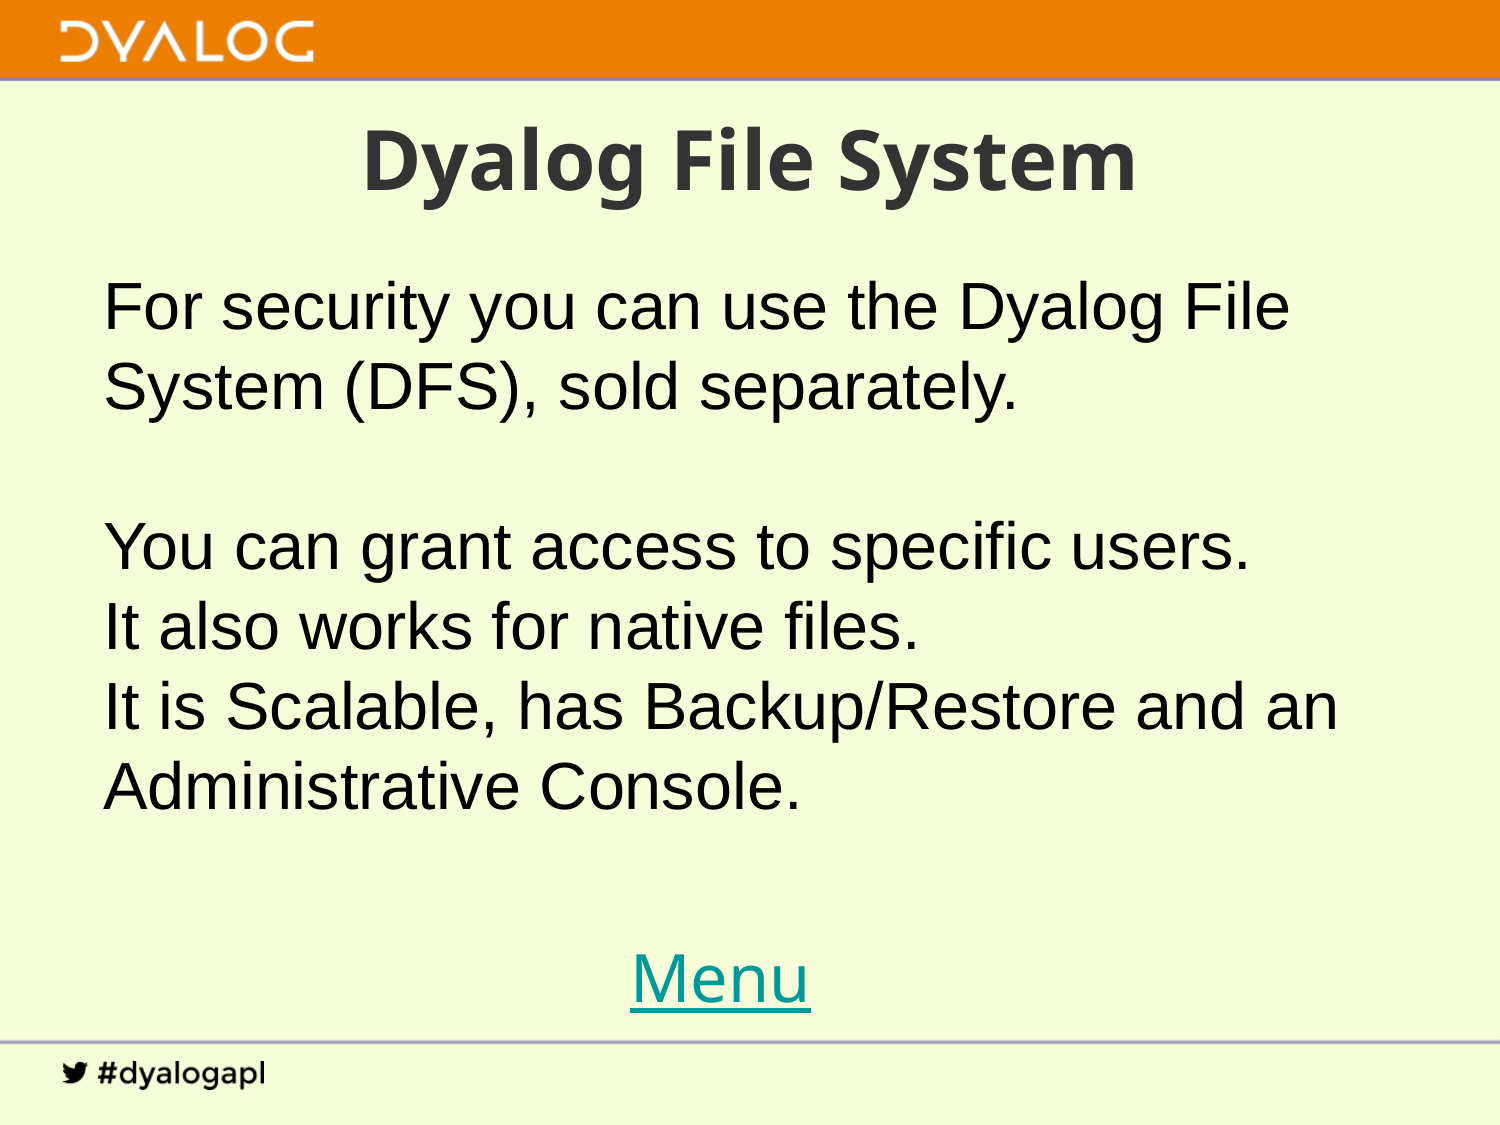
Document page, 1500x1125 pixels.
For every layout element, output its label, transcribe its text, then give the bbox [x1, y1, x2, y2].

text_box Menu [608, 928, 833, 1035]
subtitle For security you can use the Dyalog File System (DFS), sold separately. You can grant access to specific users. It also works for native files. It is Scalable, has Backup/Restore and an Administrative Console. [88, 255, 1447, 964]
title Dyalog File System [112, 99, 1388, 268]
picture [0, 0, 1500, 1125]
